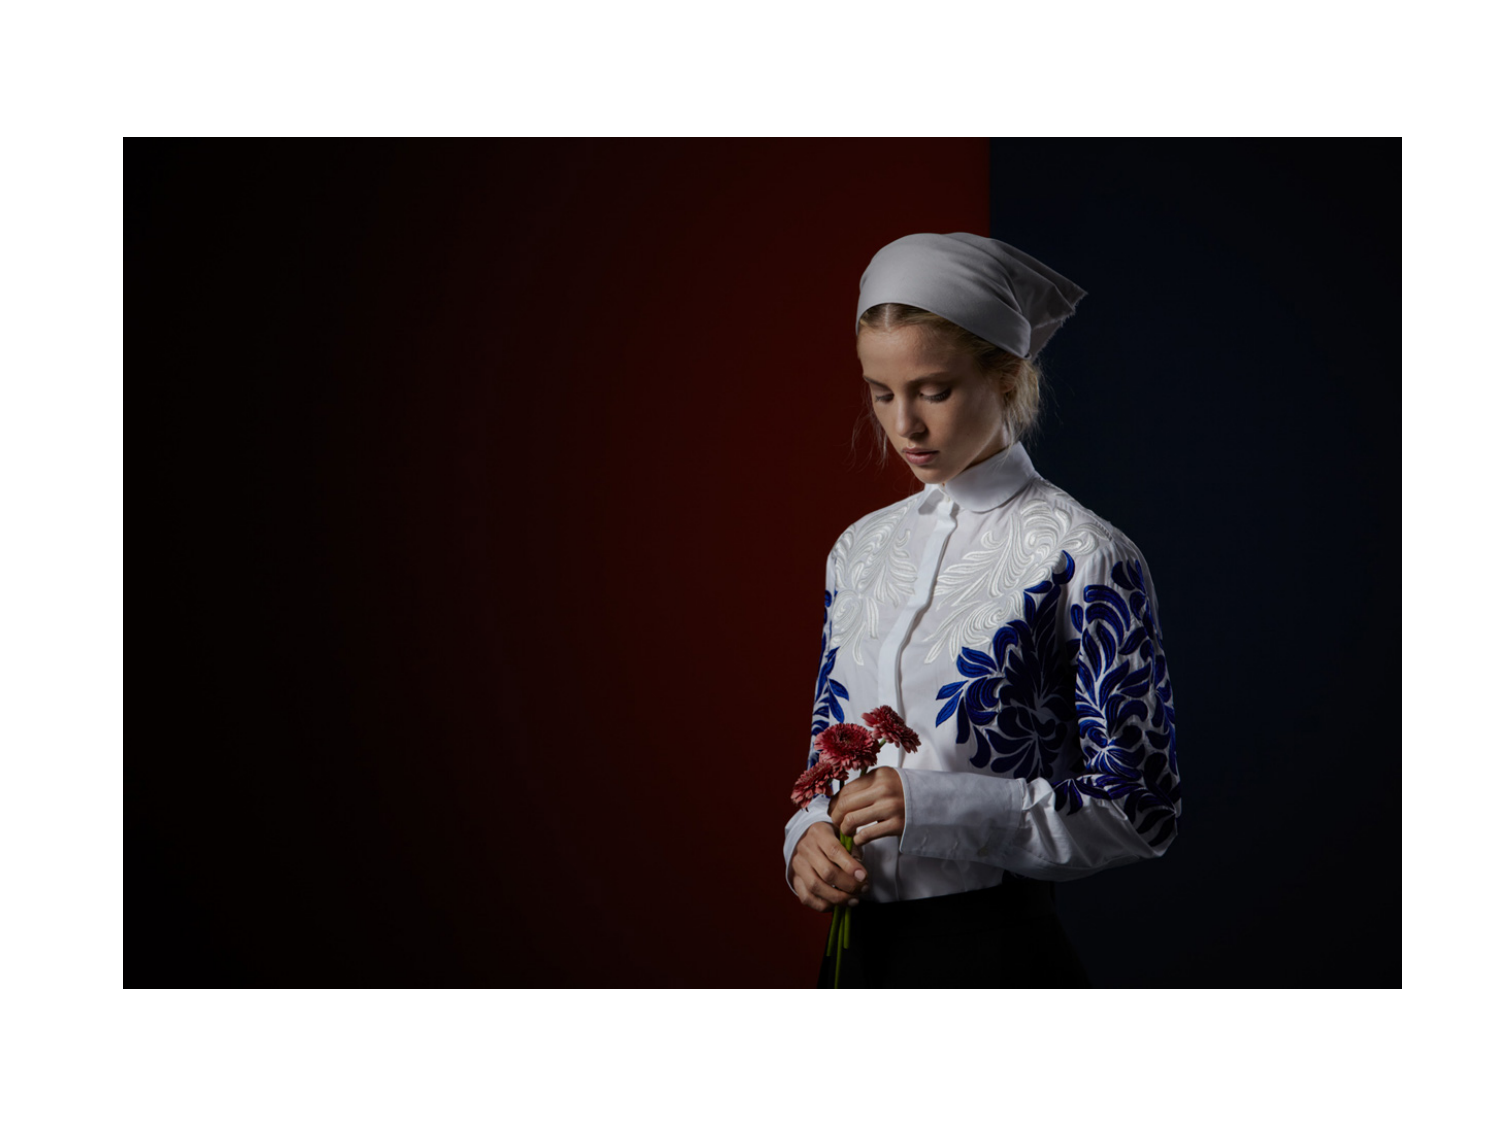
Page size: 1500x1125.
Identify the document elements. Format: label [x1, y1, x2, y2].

picture [123, 136, 1402, 990]
